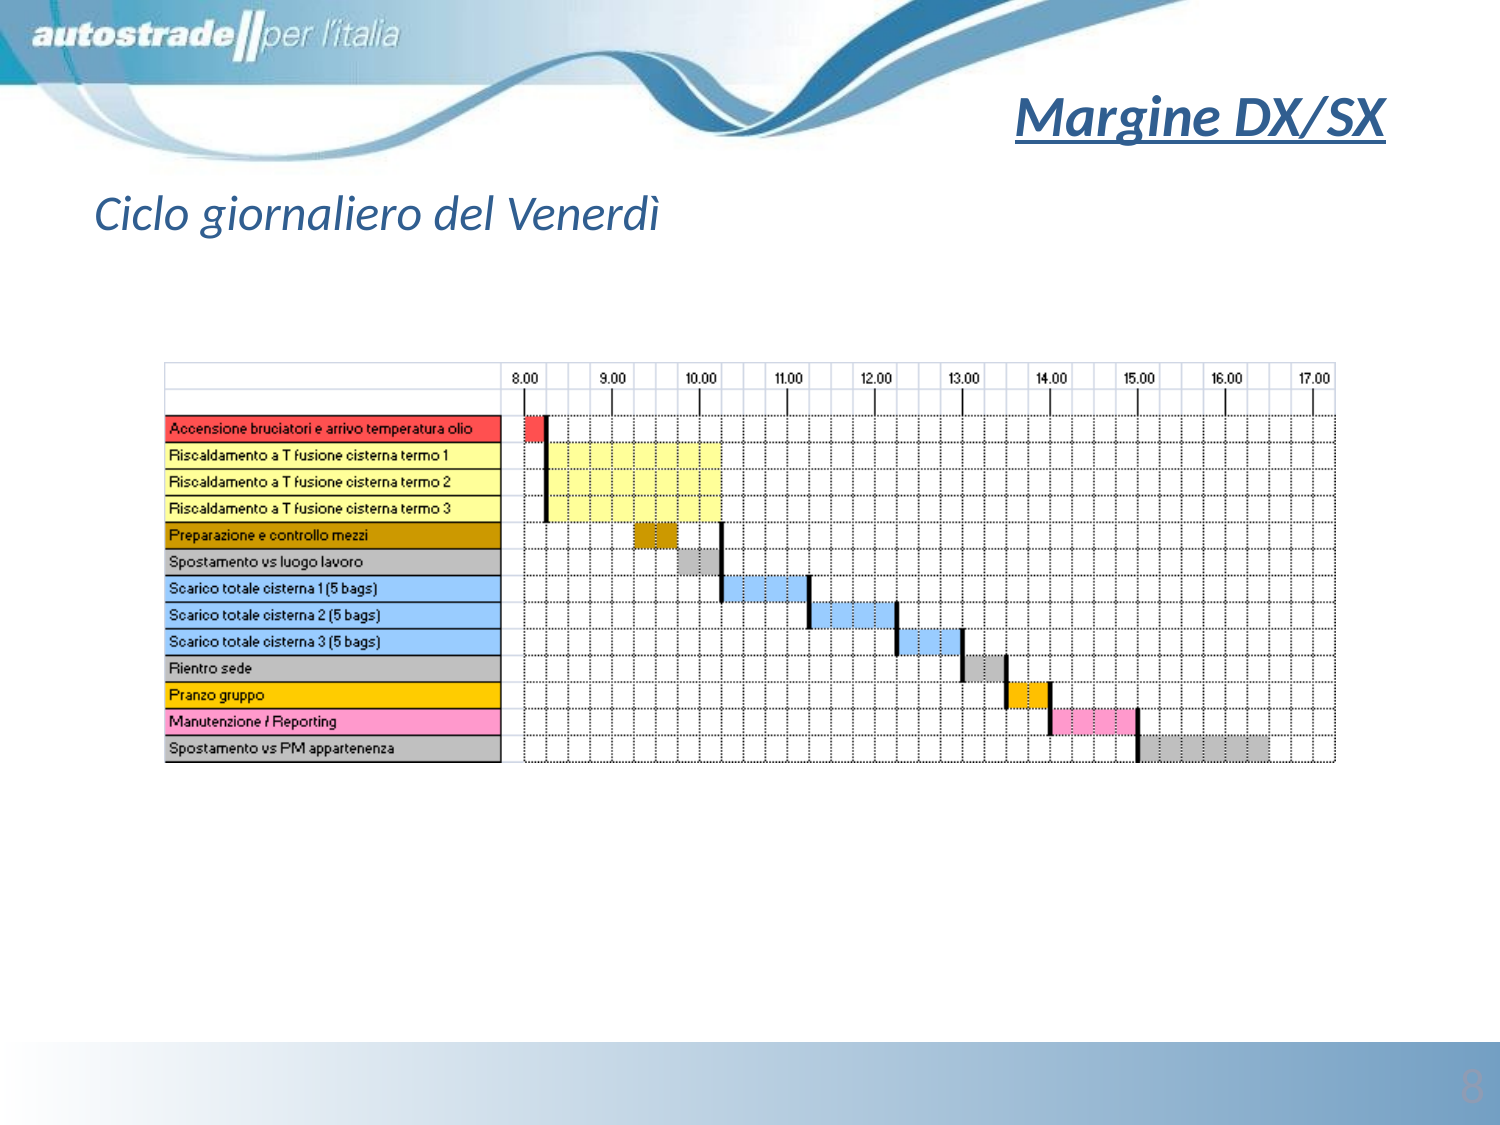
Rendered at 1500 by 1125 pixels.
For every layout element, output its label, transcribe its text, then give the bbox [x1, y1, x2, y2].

picture [164, 362, 1336, 763]
slide_number 7 [0, 1042, 1500, 1125]
text_box Ciclo giornaliero del Venerdì [79, 172, 676, 248]
picture [0, 0, 1207, 176]
text_box Margine DX/SX [1000, 70, 1401, 156]
